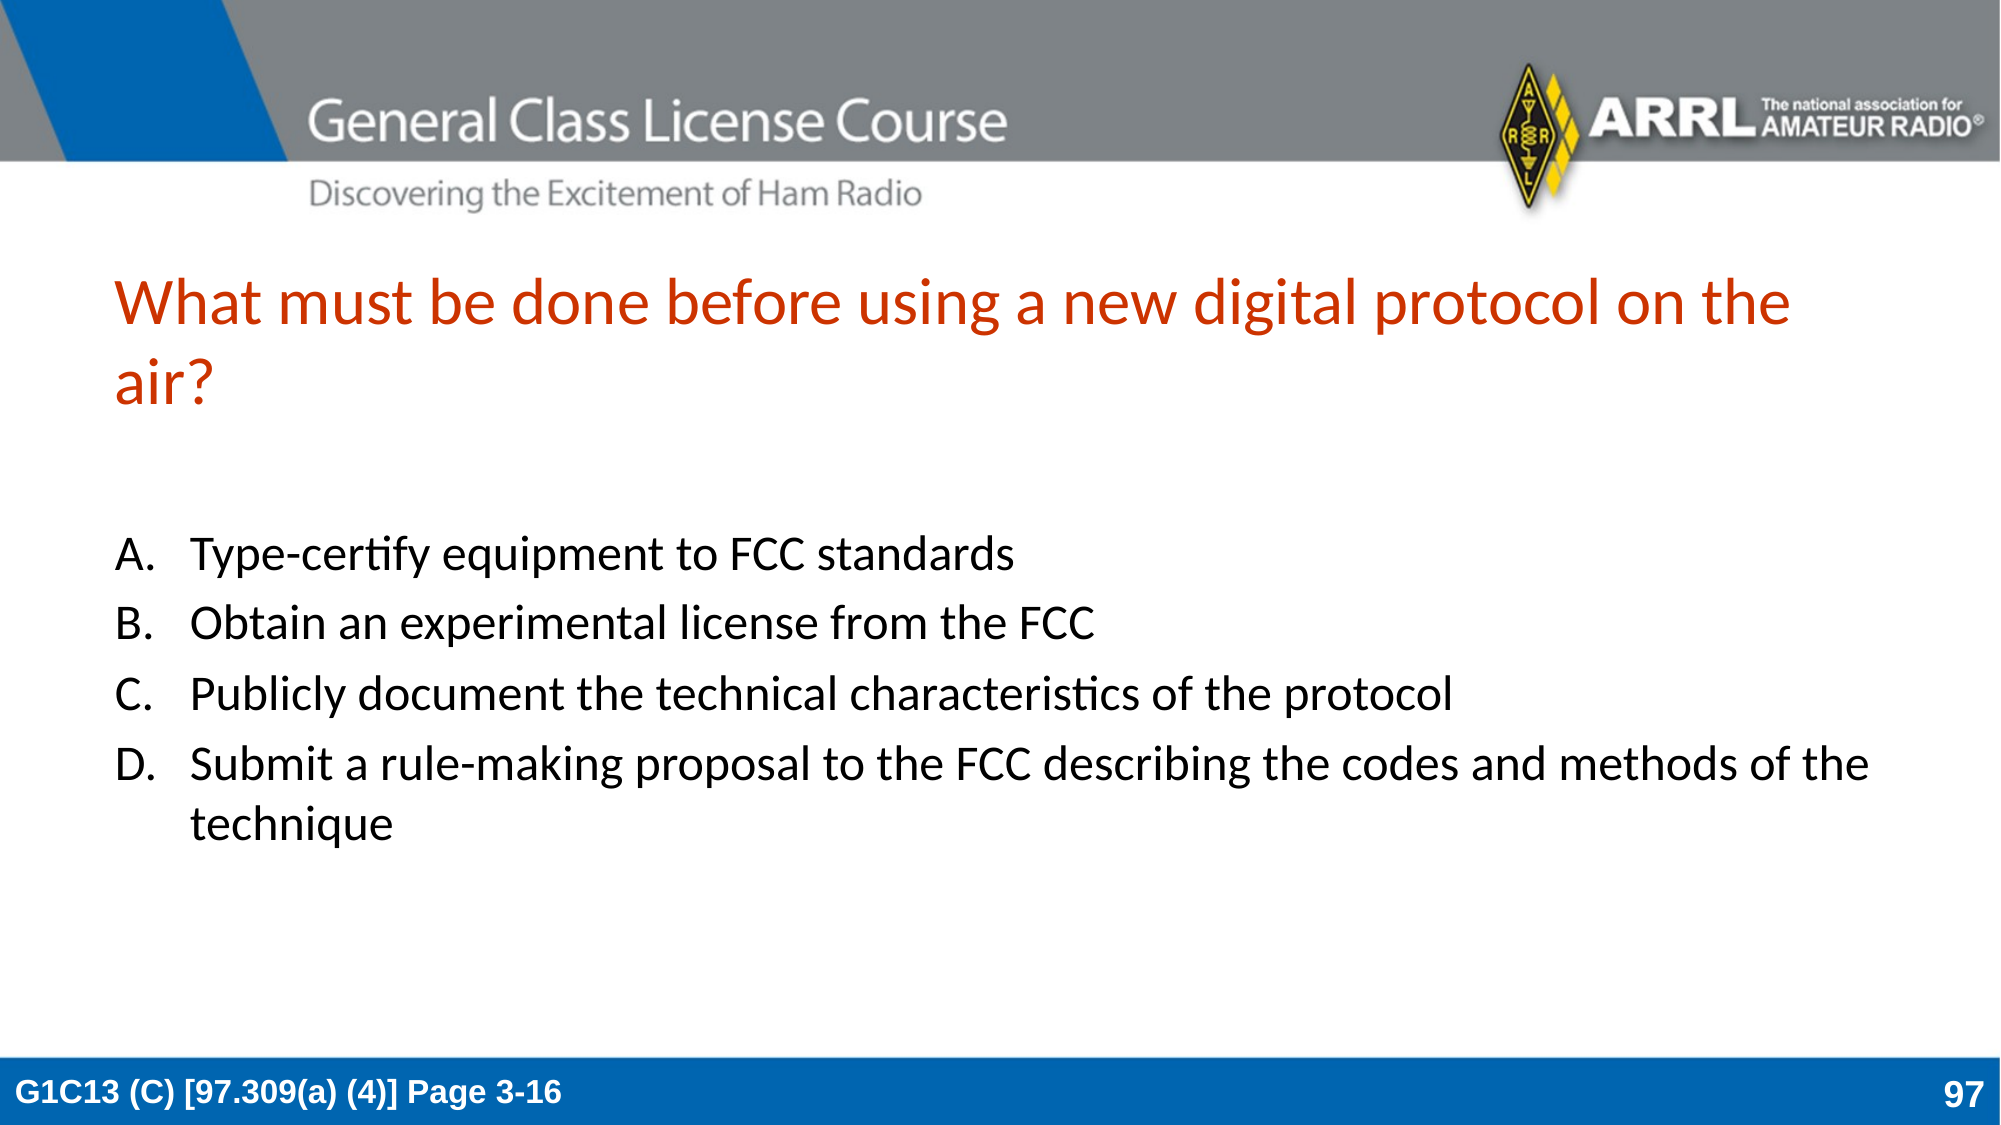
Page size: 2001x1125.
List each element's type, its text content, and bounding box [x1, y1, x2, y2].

title What must be done before using a new digital protocol on the air? [99, 249, 1900, 388]
text_box G1C13 (C) [97.309(a) (4)] Page 3-16 [0, 1062, 1313, 1118]
picture [0, 0, 2001, 1125]
list Type-certify equipment to FCC standards Obtain an experimental license from the FCC Publicly document the technical characteristics of the protocol Submit a rule-making proposal to the FCC describing the codes and methods of the technique [99, 512, 1900, 1005]
text_box 97 [1875, 1062, 2000, 1123]
